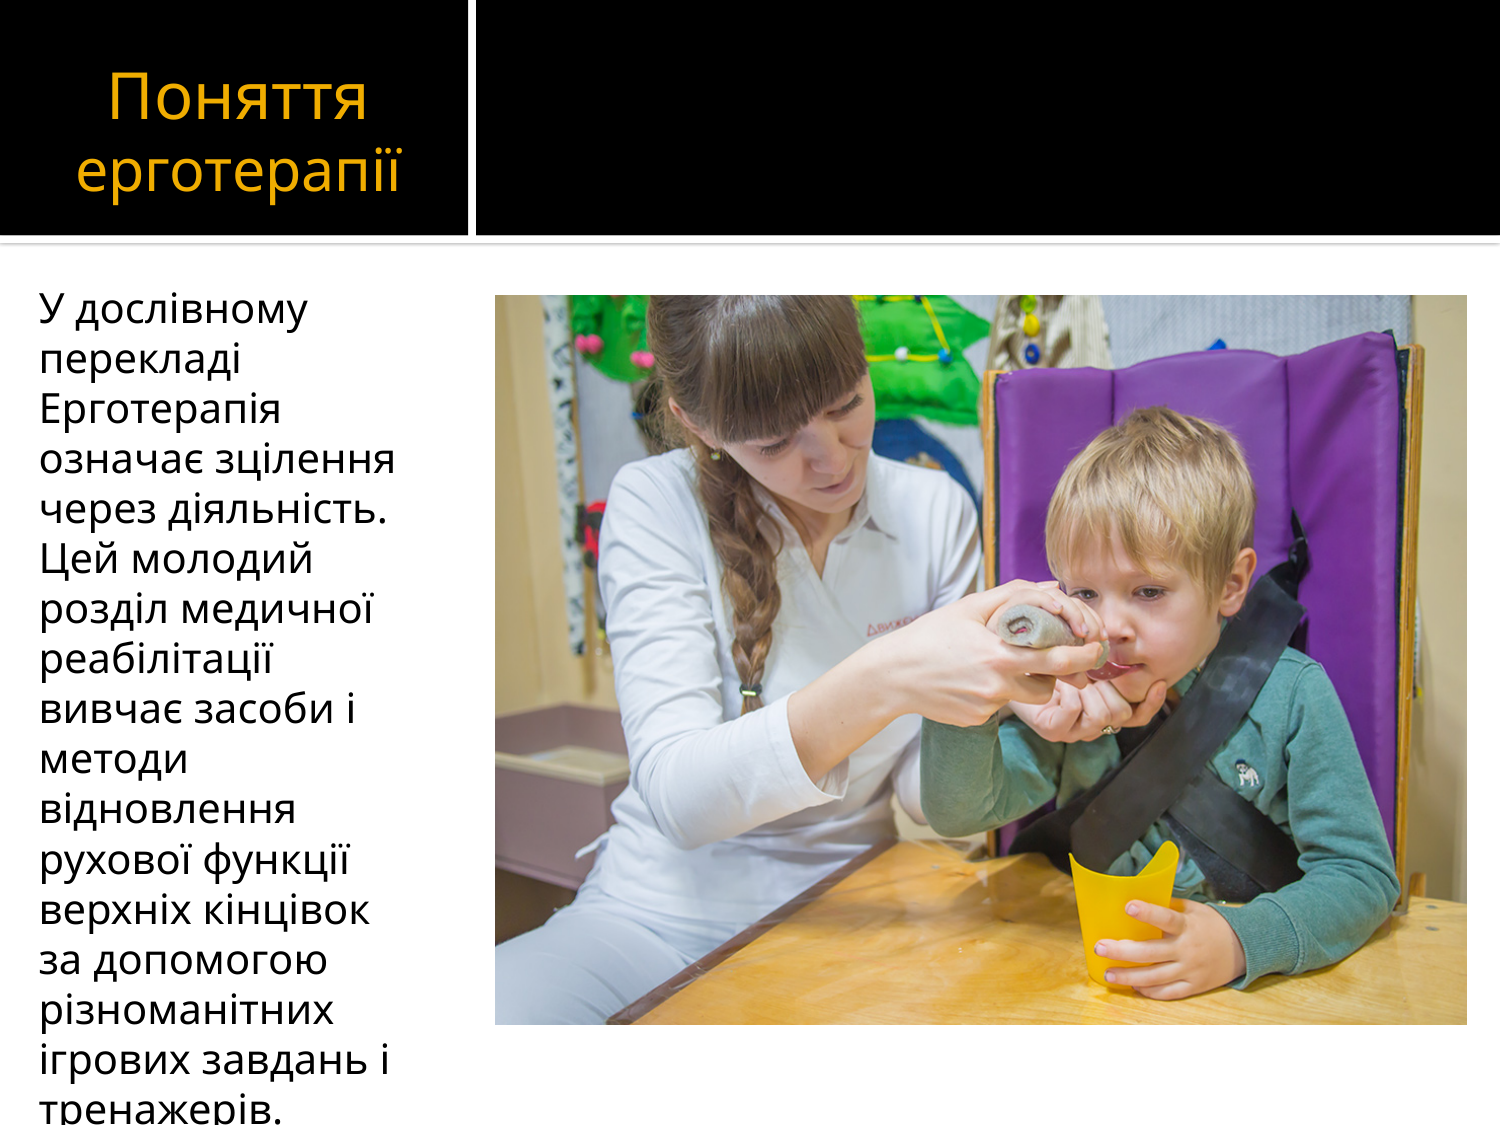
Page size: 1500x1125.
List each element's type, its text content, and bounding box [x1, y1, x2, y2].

title Поняття ерготерапії [29, 42, 444, 204]
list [495, 295, 1467, 1025]
list У дослівному перекладі Ерготерапія означає зцілення через діяльність. Цей молодий розділ медичної реабілітації вивчає засоби і методи відновлення рухової функції верхніх кінцівок за допомогою різноманітних ігрових завдань і тренажерів. [29, 267, 435, 1018]
